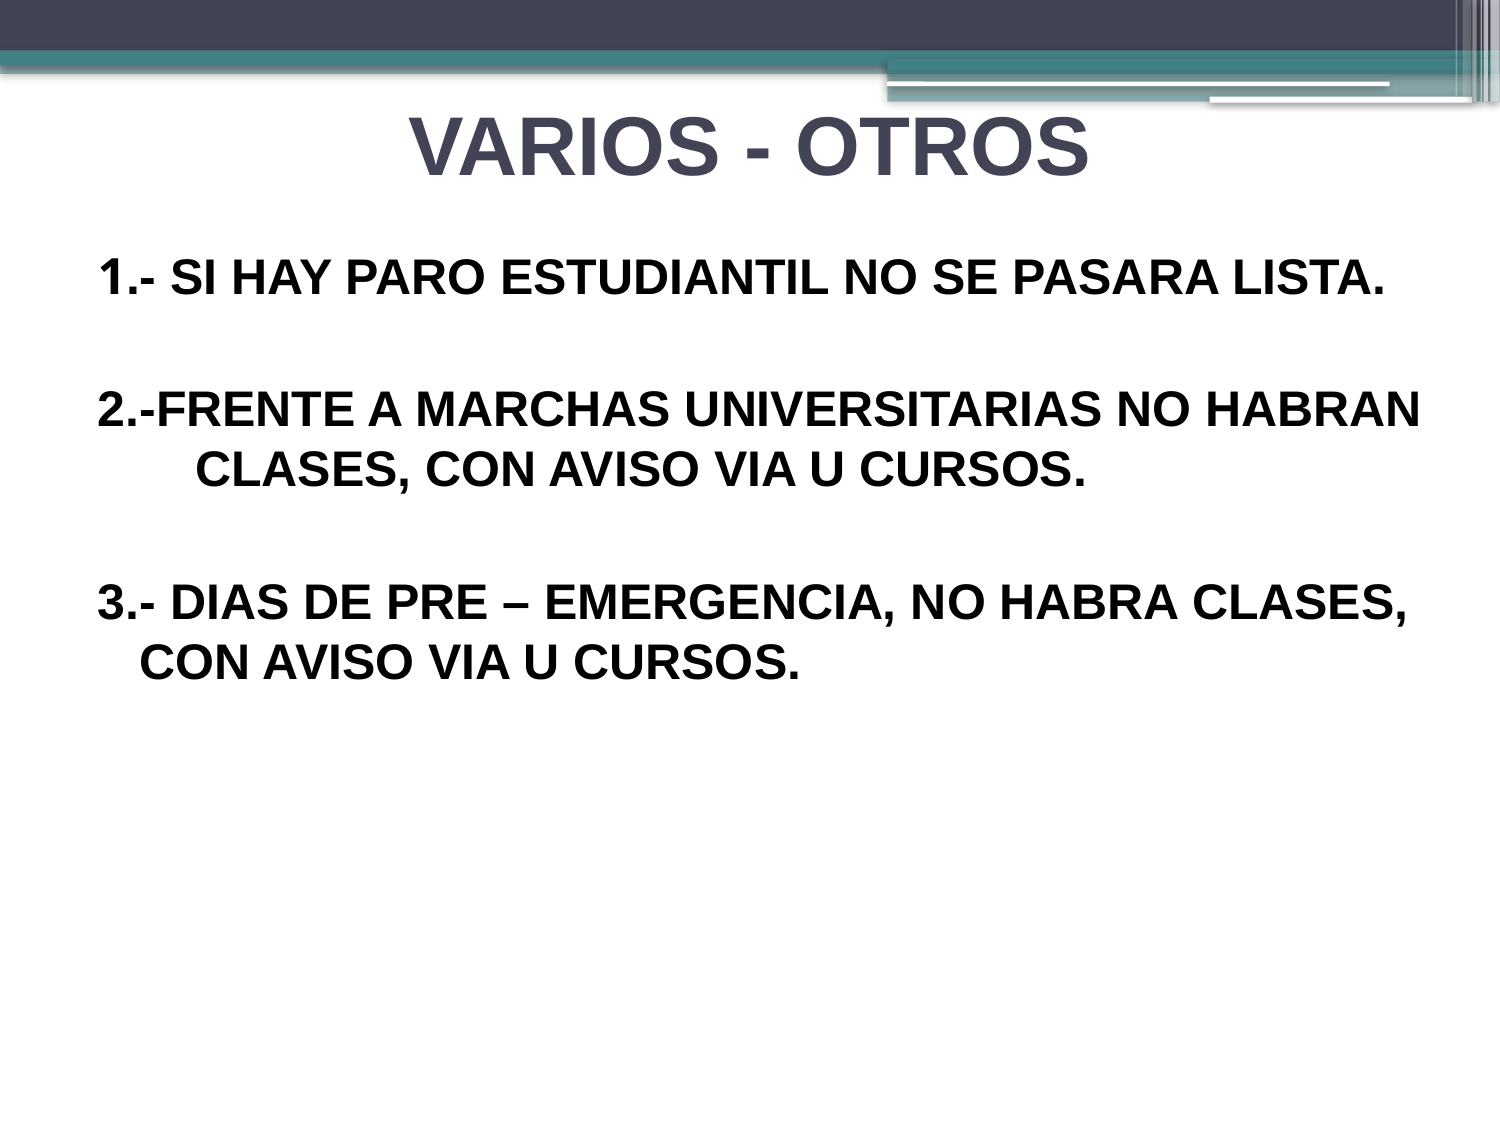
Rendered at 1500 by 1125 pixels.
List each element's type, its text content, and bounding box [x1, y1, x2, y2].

list 1.- SI HAY PARO ESTUDIANTIL NO SE PASARA LISTA. 2.-FRENTE A MARCHAS UNIVERSITARIAS NO HABRAN CLASES, CON AVISO VIA U CURSOS. 3.- DIAS DE PRE – EMERGENCIA, NO HABRA CLASES, CON AVISO VIA U CURSOS. [64, 160, 1447, 1071]
title VARIOS - OTROS [75, 66, 1425, 160]
